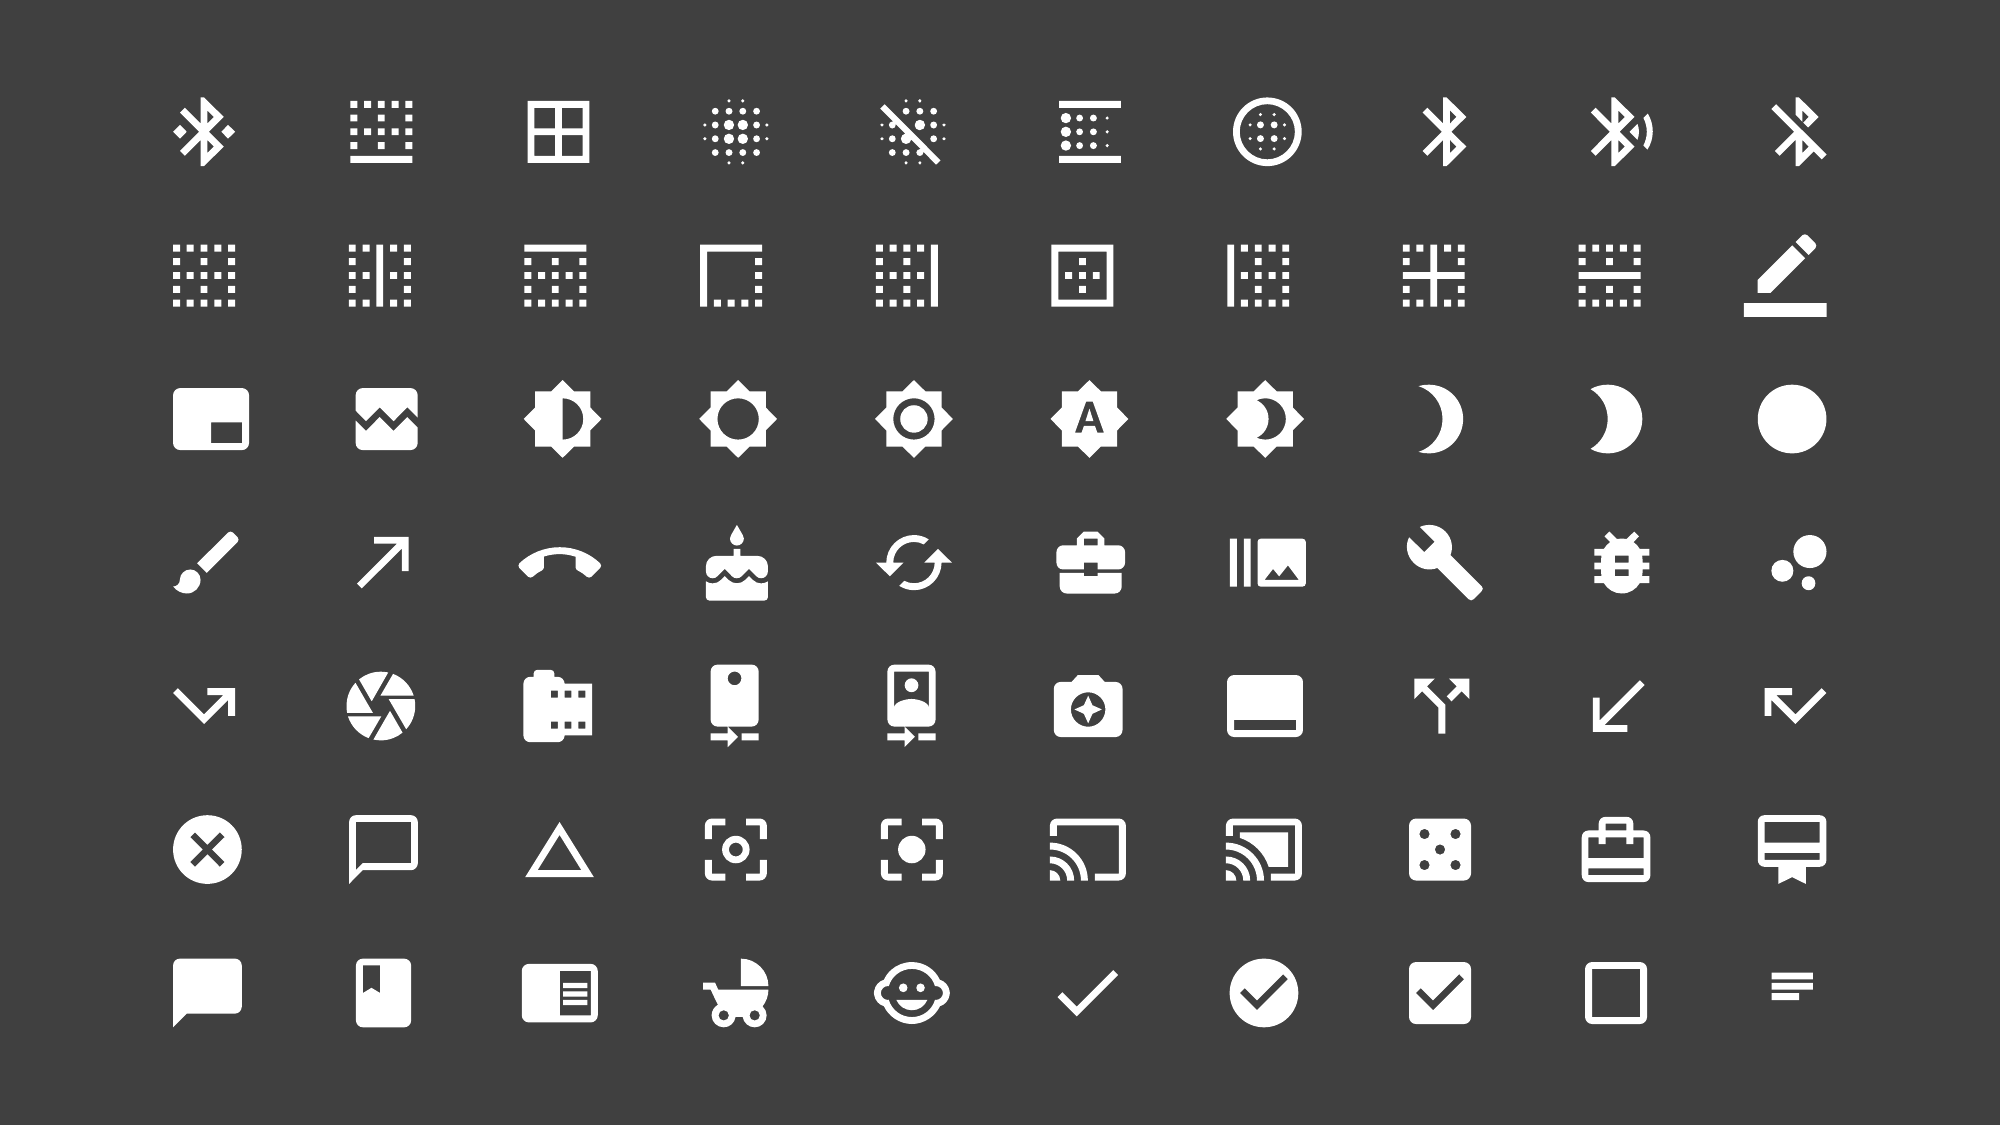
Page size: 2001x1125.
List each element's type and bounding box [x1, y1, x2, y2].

text_box [348, 299, 356, 307]
text_box [350, 100, 358, 108]
text_box [1619, 299, 1627, 307]
text_box [875, 380, 953, 458]
text_box [551, 272, 559, 279]
text_box [1225, 818, 1302, 881]
text_box [350, 114, 358, 122]
text_box [889, 272, 897, 279]
text_box [173, 388, 250, 451]
text_box [1446, 678, 1470, 702]
text_box [889, 299, 897, 307]
text_box [875, 299, 883, 307]
text_box [377, 100, 385, 108]
text_box [1585, 962, 1648, 1025]
text_box [377, 128, 385, 136]
text_box [700, 244, 763, 307]
text_box [1254, 299, 1262, 307]
text_box [1606, 285, 1613, 293]
text_box [1089, 114, 1097, 122]
text_box [228, 244, 236, 252]
text_box [703, 982, 769, 1028]
text_box [903, 285, 911, 293]
text_box [1056, 531, 1126, 570]
text_box [1254, 272, 1262, 279]
text_box [521, 963, 598, 1023]
text_box [1076, 128, 1084, 136]
text_box [1757, 384, 1827, 454]
text_box [579, 299, 587, 307]
text_box [903, 244, 911, 252]
text_box [875, 244, 883, 252]
text_box [1771, 559, 1794, 582]
text_box [1402, 244, 1465, 307]
text_box [1795, 234, 1817, 255]
text_box [377, 142, 385, 150]
text_box [1771, 993, 1800, 1001]
text_box [917, 272, 925, 279]
text_box [903, 258, 911, 266]
text_box [377, 114, 385, 122]
text_box [173, 272, 181, 279]
text_box [565, 299, 573, 307]
text_box [228, 285, 236, 293]
text_box [364, 128, 372, 136]
text_box [350, 155, 413, 163]
text_box [1801, 576, 1816, 591]
text_box [1282, 244, 1290, 252]
text_box [518, 547, 602, 578]
text_box [579, 258, 587, 266]
text_box [917, 299, 925, 307]
text_box [1254, 258, 1262, 266]
text_box [355, 416, 418, 451]
text_box [1254, 285, 1262, 293]
text_box [699, 380, 778, 458]
text_box [875, 272, 883, 279]
text_box [1227, 675, 1303, 738]
text_box [725, 149, 733, 156]
text_box [1414, 678, 1446, 734]
text_box [1633, 285, 1641, 293]
text_box [551, 258, 559, 266]
text_box [1240, 272, 1248, 279]
text_box [538, 299, 546, 307]
text_box [173, 299, 181, 307]
text_box [1633, 258, 1641, 266]
text_box [903, 299, 911, 307]
text_box [880, 859, 902, 881]
text_box [1409, 962, 1472, 1025]
text_box [922, 859, 943, 881]
text_box [200, 258, 208, 266]
text_box [200, 285, 208, 293]
text_box [348, 244, 356, 252]
text_box [1268, 272, 1276, 279]
text_box [1059, 100, 1121, 108]
text_box [729, 524, 744, 546]
text_box [1268, 244, 1276, 252]
text_box [753, 149, 760, 156]
text_box [1051, 244, 1114, 307]
text_box [347, 716, 382, 739]
text_box [746, 859, 767, 881]
text_box [380, 673, 414, 696]
text_box [1053, 675, 1123, 738]
text_box [1606, 299, 1613, 307]
text_box [214, 299, 222, 307]
text_box [403, 285, 411, 293]
text_box [390, 272, 398, 279]
text_box [173, 124, 187, 139]
text_box [186, 244, 194, 252]
text_box [711, 149, 719, 156]
text_box [1590, 97, 1635, 167]
text_box [346, 682, 373, 713]
text_box [1254, 244, 1262, 252]
text_box [1578, 299, 1586, 307]
text_box [523, 669, 593, 743]
text_box [887, 664, 936, 748]
text_box [1771, 104, 1827, 167]
text_box [527, 100, 590, 163]
text_box [186, 272, 194, 279]
text_box [1227, 244, 1235, 307]
text_box [739, 149, 747, 156]
text_box [350, 128, 358, 136]
text_box [405, 142, 413, 150]
text_box [1229, 538, 1237, 587]
text_box [173, 958, 242, 1028]
text_box [525, 821, 594, 878]
text_box [524, 285, 532, 293]
text_box [725, 107, 733, 115]
text_box [200, 272, 208, 279]
text_box [173, 258, 181, 266]
text_box [173, 285, 181, 293]
text_box [1229, 958, 1299, 1028]
text_box [903, 272, 911, 279]
text_box [1240, 299, 1248, 307]
text_box [704, 818, 726, 840]
text_box [723, 119, 735, 131]
text_box [1060, 112, 1072, 124]
text_box [1060, 126, 1072, 138]
text_box [875, 285, 883, 293]
text_box [705, 548, 768, 579]
text_box [1629, 123, 1640, 140]
text_box [197, 531, 239, 573]
text_box [880, 818, 902, 840]
text_box [348, 258, 356, 266]
text_box [391, 100, 399, 108]
text_box [1089, 142, 1097, 150]
text_box [1406, 524, 1483, 601]
text_box [1764, 688, 1827, 725]
text_box [875, 535, 929, 577]
text_box [403, 272, 411, 279]
text_box [1233, 97, 1302, 167]
text_box [524, 258, 532, 266]
text_box [710, 664, 759, 748]
text_box [1592, 244, 1600, 252]
text_box [376, 244, 384, 307]
text_box [200, 244, 208, 252]
text_box [889, 244, 897, 252]
text_box [403, 299, 411, 307]
text_box [1606, 258, 1613, 266]
text_box [173, 688, 236, 725]
text_box [705, 576, 768, 601]
text_box [1418, 384, 1464, 454]
text_box [1619, 244, 1627, 252]
text_box [1282, 258, 1290, 266]
text_box [350, 142, 358, 150]
text_box [214, 244, 222, 252]
text_box [403, 258, 411, 266]
text_box [1581, 816, 1651, 883]
text_box [1240, 244, 1248, 252]
text_box [538, 272, 546, 279]
text_box [875, 258, 883, 266]
text_box [1422, 97, 1467, 167]
text_box [723, 133, 735, 144]
text_box [228, 299, 236, 307]
text_box [356, 536, 409, 589]
text_box [1060, 140, 1072, 151]
text_box [1076, 142, 1084, 150]
text_box [362, 244, 370, 252]
text_box [1771, 972, 1813, 980]
text_box [899, 548, 952, 591]
text_box [898, 835, 926, 864]
text_box [1076, 114, 1084, 122]
text_box [173, 244, 181, 252]
text_box [1771, 982, 1813, 990]
text_box [1059, 572, 1122, 594]
text_box [1059, 155, 1121, 163]
text_box [403, 244, 411, 252]
text_box [1050, 380, 1129, 458]
text_box [1757, 245, 1806, 293]
text_box [388, 699, 416, 730]
text_box [390, 299, 398, 307]
text_box [1409, 818, 1472, 881]
text_box [1578, 258, 1586, 266]
text_box [1282, 285, 1290, 293]
text_box [753, 121, 760, 129]
text_box [880, 104, 941, 165]
text_box [1268, 299, 1276, 307]
text_box [1643, 113, 1653, 150]
text_box [173, 569, 201, 594]
text_box [711, 135, 719, 143]
text_box [1049, 818, 1126, 881]
text_box [1578, 272, 1641, 279]
text_box [746, 818, 767, 840]
text_box [1795, 97, 1819, 128]
text_box [737, 119, 748, 131]
text_box [579, 272, 587, 279]
text_box [228, 258, 236, 266]
text_box [524, 272, 532, 279]
text_box [1057, 970, 1119, 1017]
text_box [1243, 538, 1251, 587]
text_box [186, 299, 194, 307]
text_box [362, 299, 370, 307]
text_box [405, 114, 413, 122]
text_box [391, 128, 399, 136]
text_box [873, 962, 950, 1025]
text_box [1226, 380, 1305, 458]
text_box [348, 272, 356, 279]
text_box [362, 272, 370, 279]
text_box [1633, 299, 1641, 307]
text_box [1743, 303, 1827, 317]
text_box [753, 107, 760, 115]
text_box [1282, 272, 1290, 279]
text_box [565, 272, 573, 279]
text_box [1757, 815, 1827, 884]
text_box [405, 100, 413, 108]
text_box [579, 285, 587, 293]
text_box [1257, 538, 1306, 587]
text_box [390, 244, 398, 252]
text_box [349, 815, 418, 884]
text_box [373, 710, 403, 741]
text_box [930, 244, 938, 307]
text_box [1282, 299, 1290, 307]
text_box [711, 121, 719, 129]
text_box [737, 133, 748, 144]
text_box [355, 958, 412, 1028]
text_box [173, 815, 242, 884]
text_box [1592, 299, 1600, 307]
text_box [753, 135, 760, 143]
text_box [359, 671, 389, 702]
text_box [524, 299, 532, 307]
text_box [405, 128, 413, 136]
text_box [1793, 535, 1827, 569]
text_box [523, 380, 602, 458]
text_box [1590, 384, 1643, 454]
text_box [348, 285, 356, 293]
text_box [739, 107, 747, 115]
text_box [1578, 244, 1586, 252]
text_box [524, 244, 587, 252]
text_box [180, 97, 224, 167]
text_box [1578, 285, 1586, 293]
text_box [704, 859, 726, 881]
text_box [221, 124, 236, 139]
text_box [1606, 244, 1613, 252]
text_box [228, 272, 236, 279]
text_box [364, 100, 372, 108]
text_box [1633, 244, 1641, 252]
text_box [200, 299, 208, 307]
text_box [711, 107, 719, 115]
text_box [1089, 128, 1097, 136]
text_box [551, 299, 559, 307]
text_box [917, 244, 925, 252]
text_box [1592, 680, 1645, 732]
text_box [355, 388, 418, 422]
text_box [740, 958, 769, 987]
text_box [551, 285, 559, 293]
text_box [722, 835, 750, 864]
text_box [1594, 531, 1650, 594]
text_box [922, 818, 943, 840]
text_box [214, 272, 222, 279]
